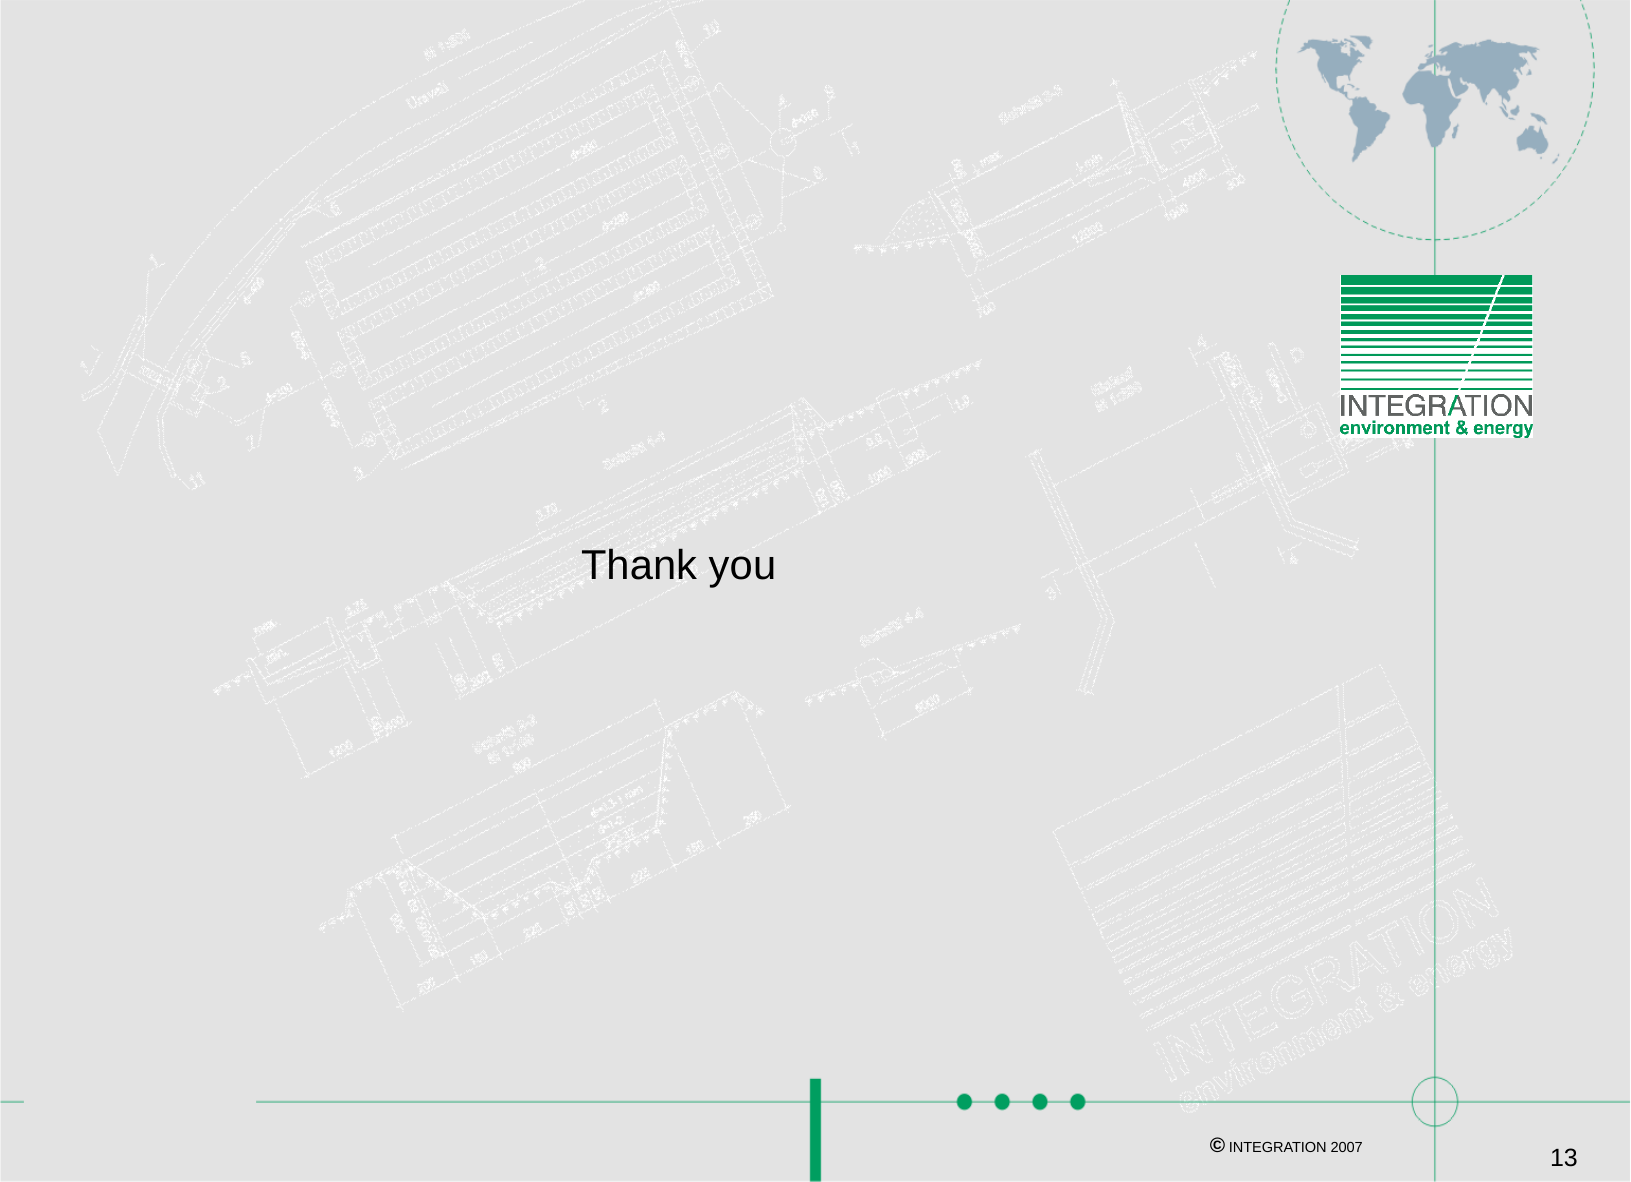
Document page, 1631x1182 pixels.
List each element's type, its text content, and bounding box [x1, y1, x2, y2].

slide_number © INTEGRATION 2007 [1194, 1073, 1437, 1154]
list Thank you [81, 275, 1276, 1056]
picture [0, 0, 1631, 1182]
slide_number 13 [1437, 1073, 1594, 1154]
